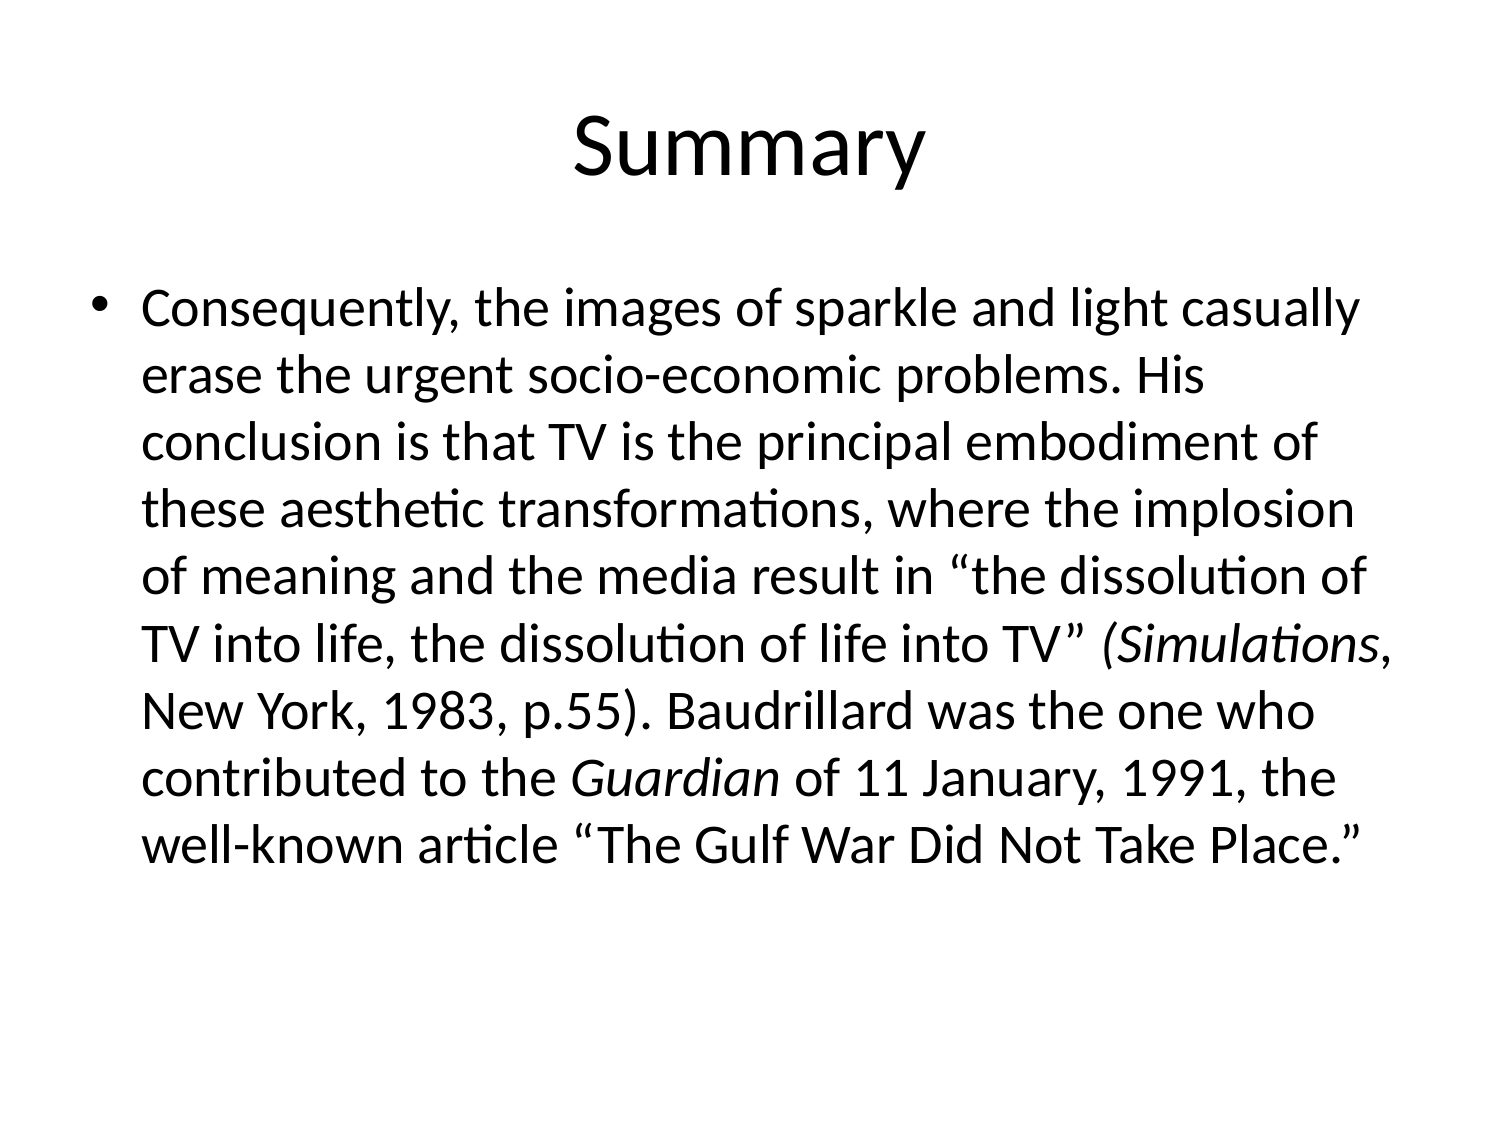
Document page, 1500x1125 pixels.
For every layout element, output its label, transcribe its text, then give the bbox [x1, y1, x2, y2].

title Summary [75, 45, 1425, 233]
list Consequently, the images of sparkle and light casually erase the urgent socio-economic problems. His conclusion is that TV is the principal embodiment of these aesthetic transformations, where the implosion of meaning and the media result in “the dissolution of TV into life, the dissolution of life into TV” (Simulations, New York, 1983, p.55). Baudrillard was the one who contributed to the Guardian of 11 January, 1991, the well-known article “The Gulf War Did Not Take Place.” [75, 262, 1425, 1005]
